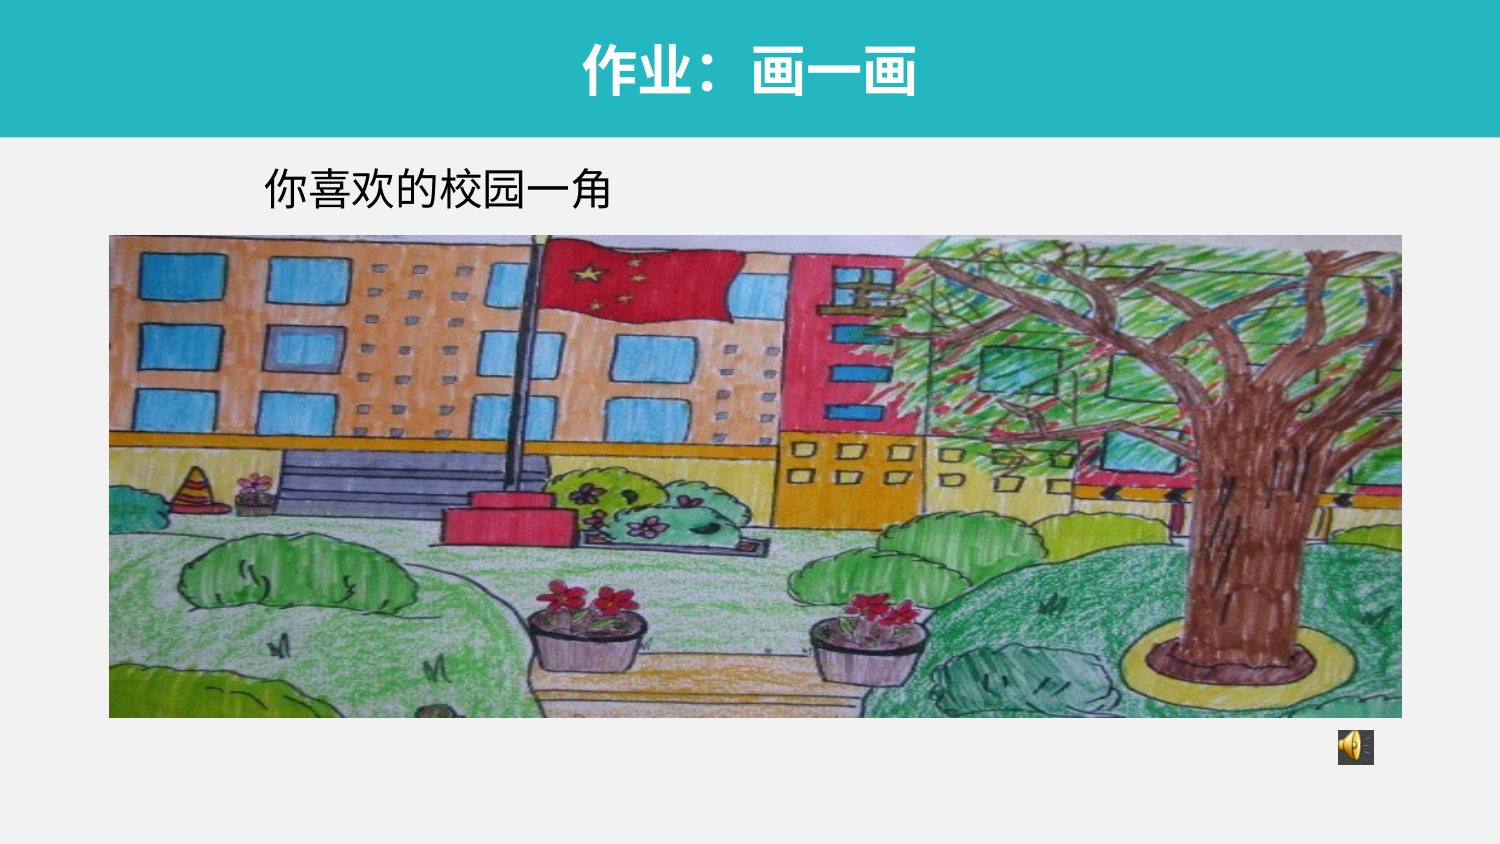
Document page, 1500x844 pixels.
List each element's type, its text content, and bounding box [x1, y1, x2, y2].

picture [109, 235, 1402, 718]
text_box [0, 0, 1500, 138]
text_box 你喜欢的校园一角 [253, 155, 1312, 220]
text_box 作业：画一画 [428, 29, 1072, 108]
picture [1337, 728, 1375, 767]
